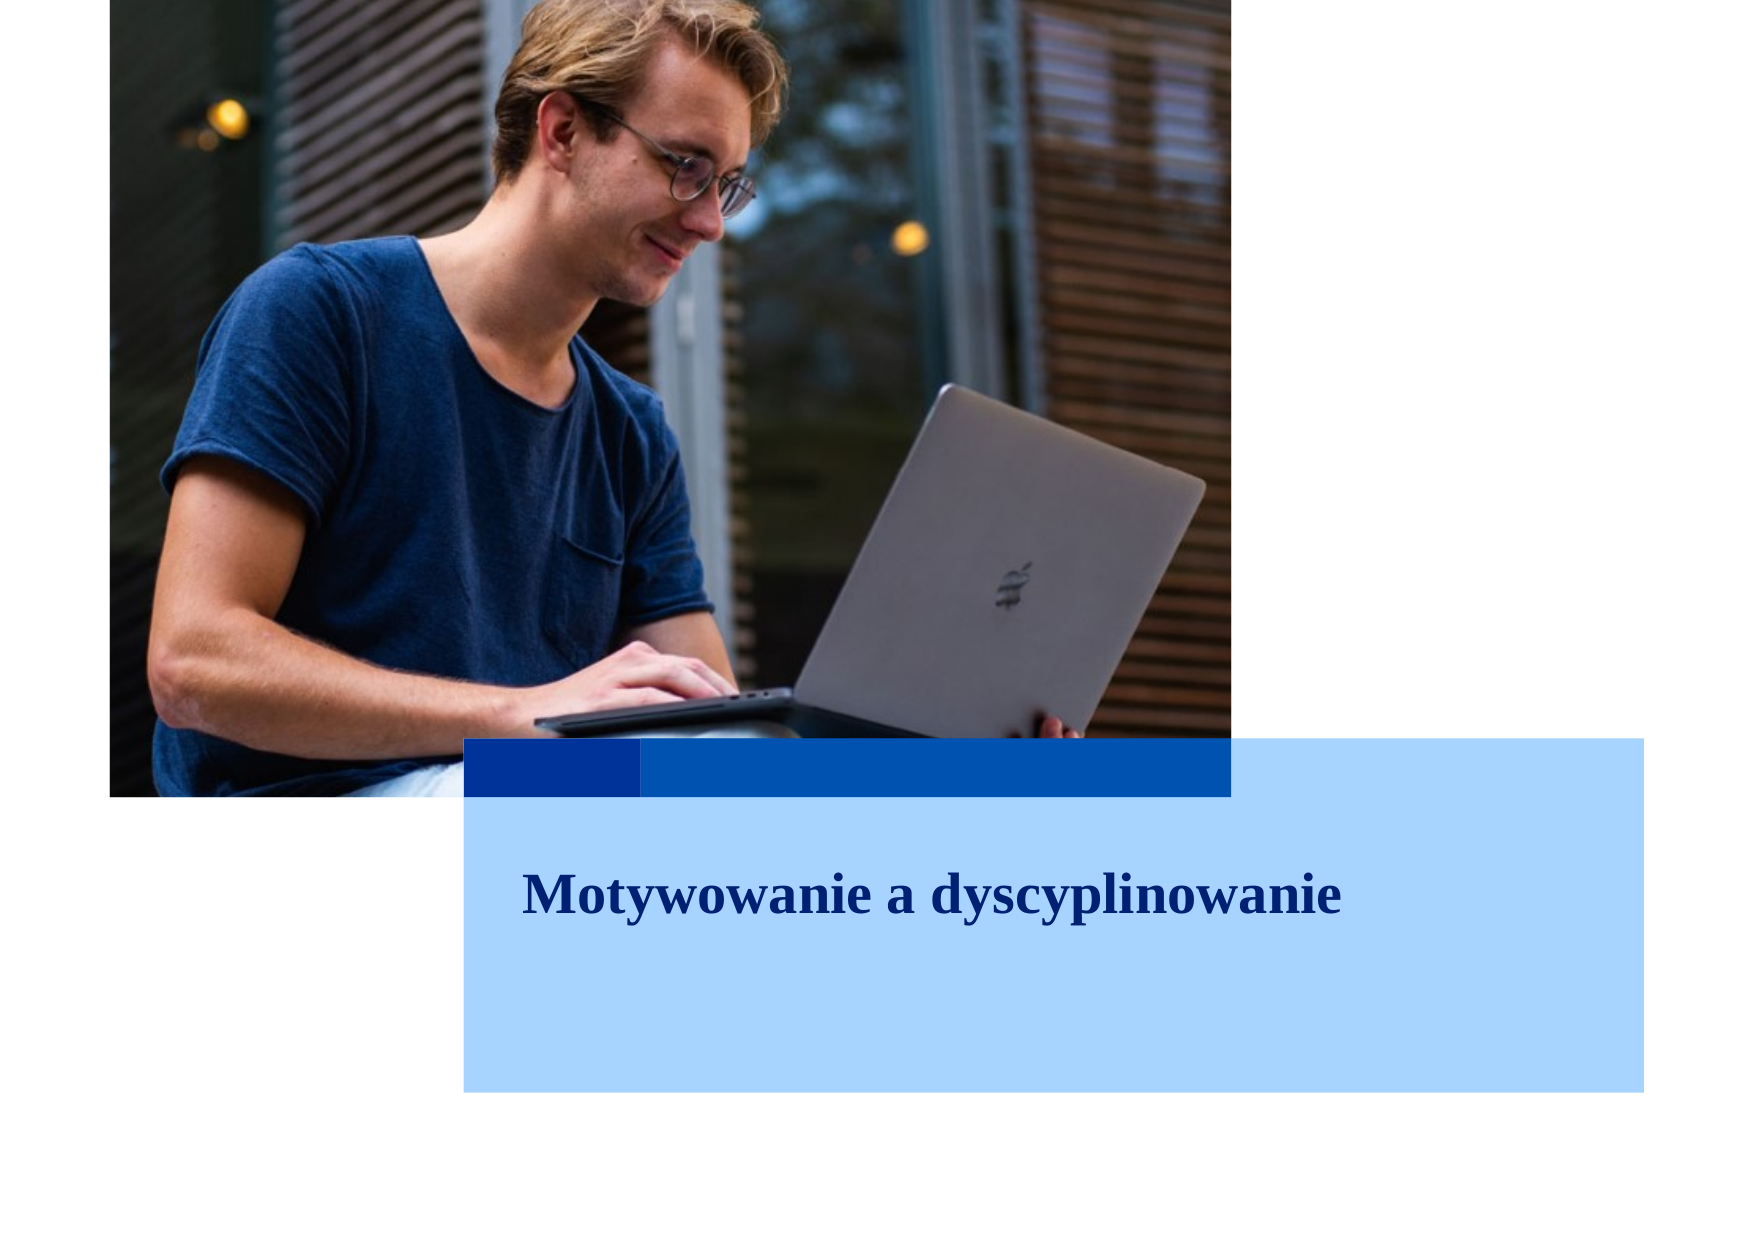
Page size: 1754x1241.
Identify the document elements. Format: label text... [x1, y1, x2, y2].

picture [109, 0, 1232, 798]
title Motywowanie a dyscyplinowanie [522, 852, 1586, 1069]
